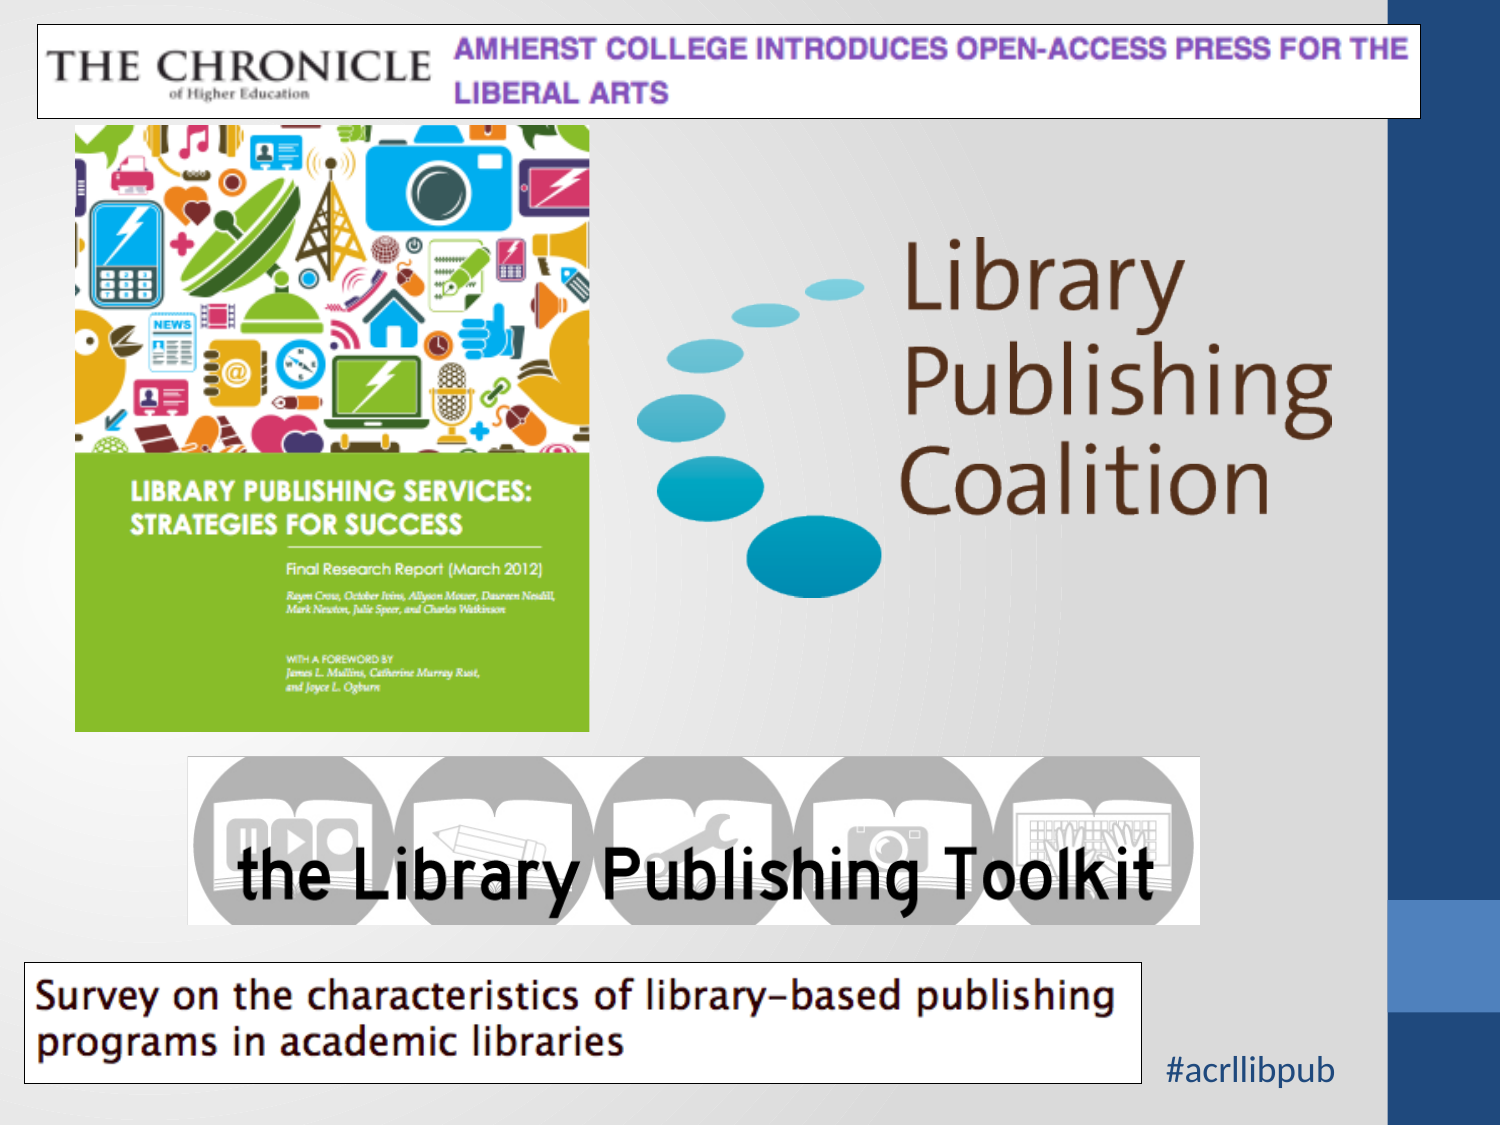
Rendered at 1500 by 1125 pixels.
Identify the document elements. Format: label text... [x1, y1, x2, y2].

picture [36, 24, 1422, 120]
picture [24, 961, 1143, 1085]
text_box #acrllibpub [1150, 1037, 1351, 1098]
picture [186, 756, 1201, 926]
picture [74, 124, 590, 733]
picture [636, 236, 1332, 598]
